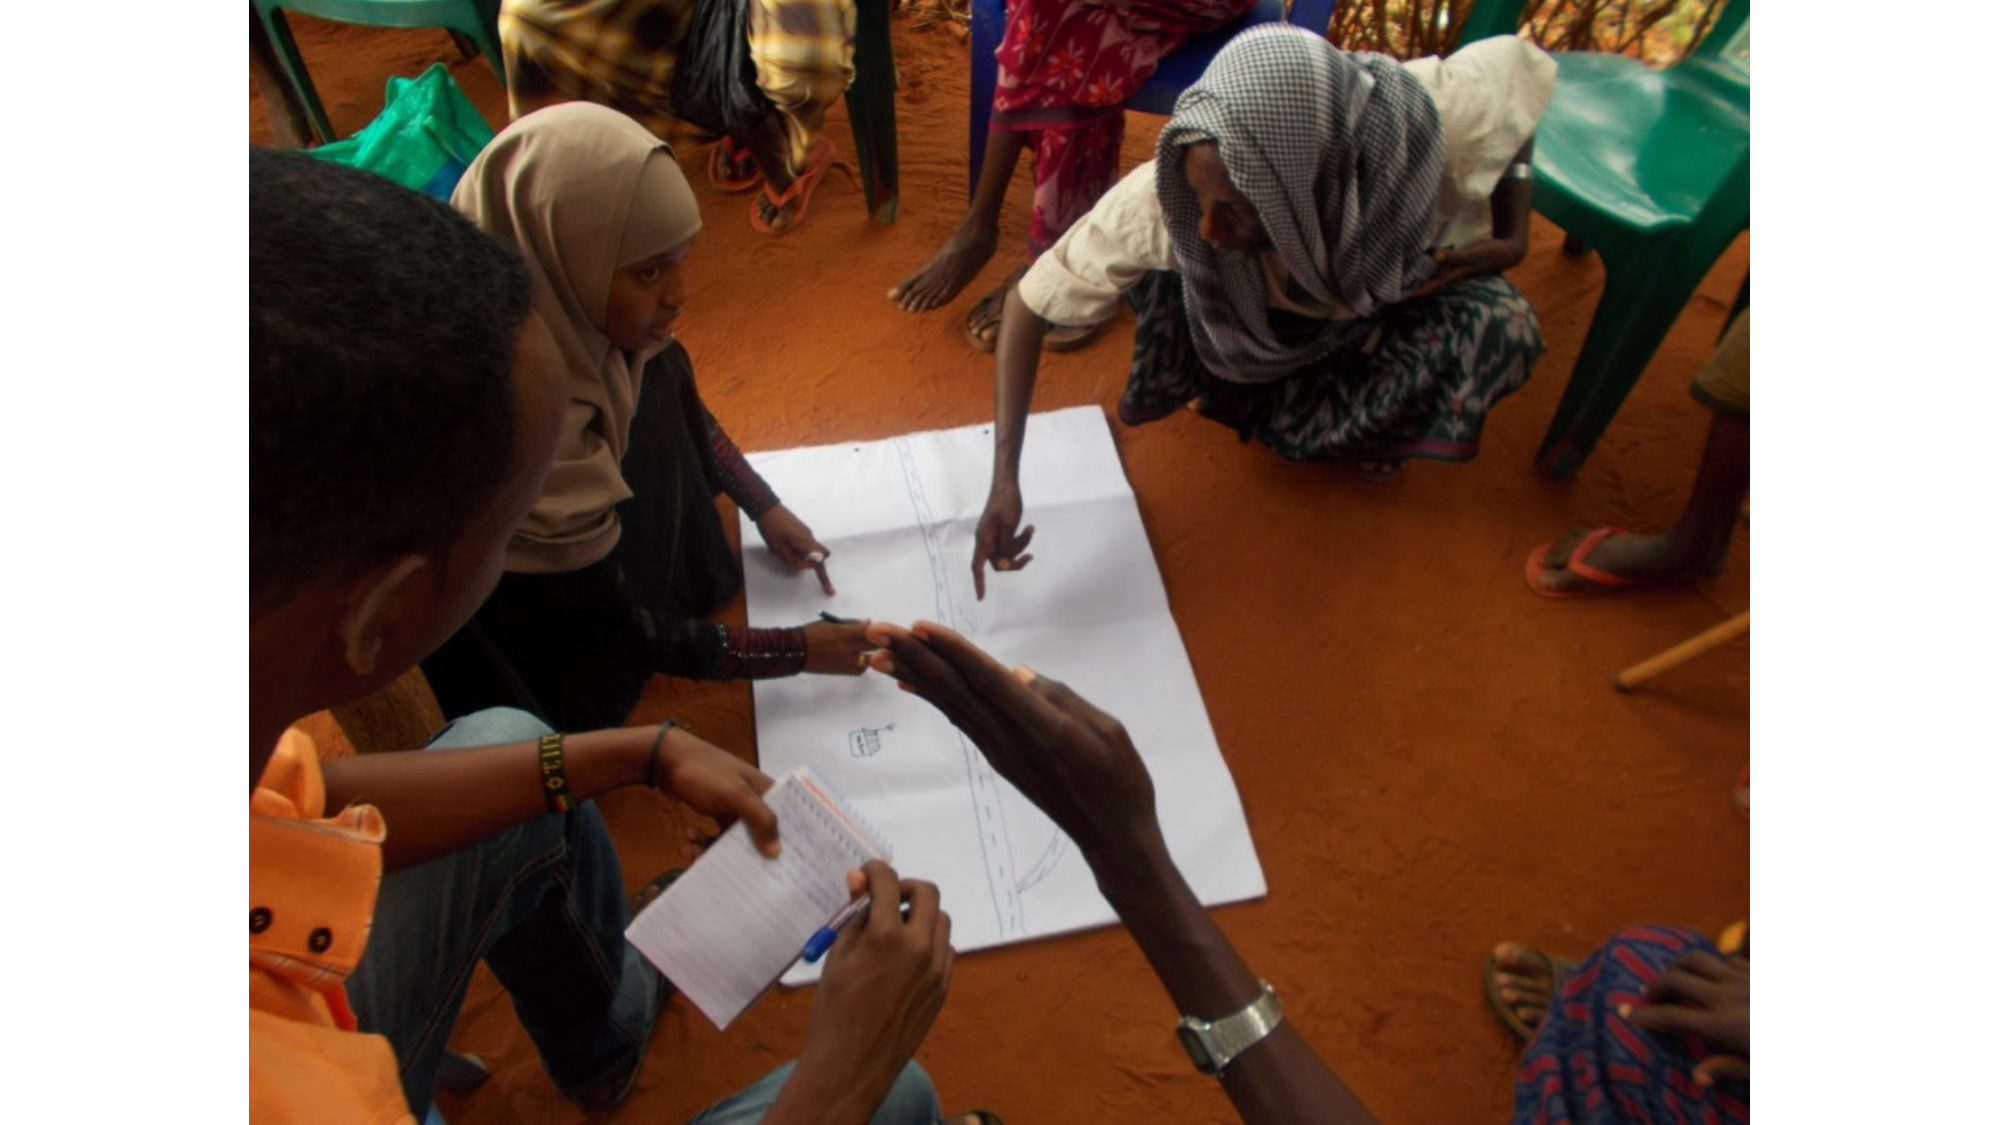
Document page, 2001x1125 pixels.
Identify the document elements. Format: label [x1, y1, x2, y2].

picture [249, 0, 1750, 1125]
